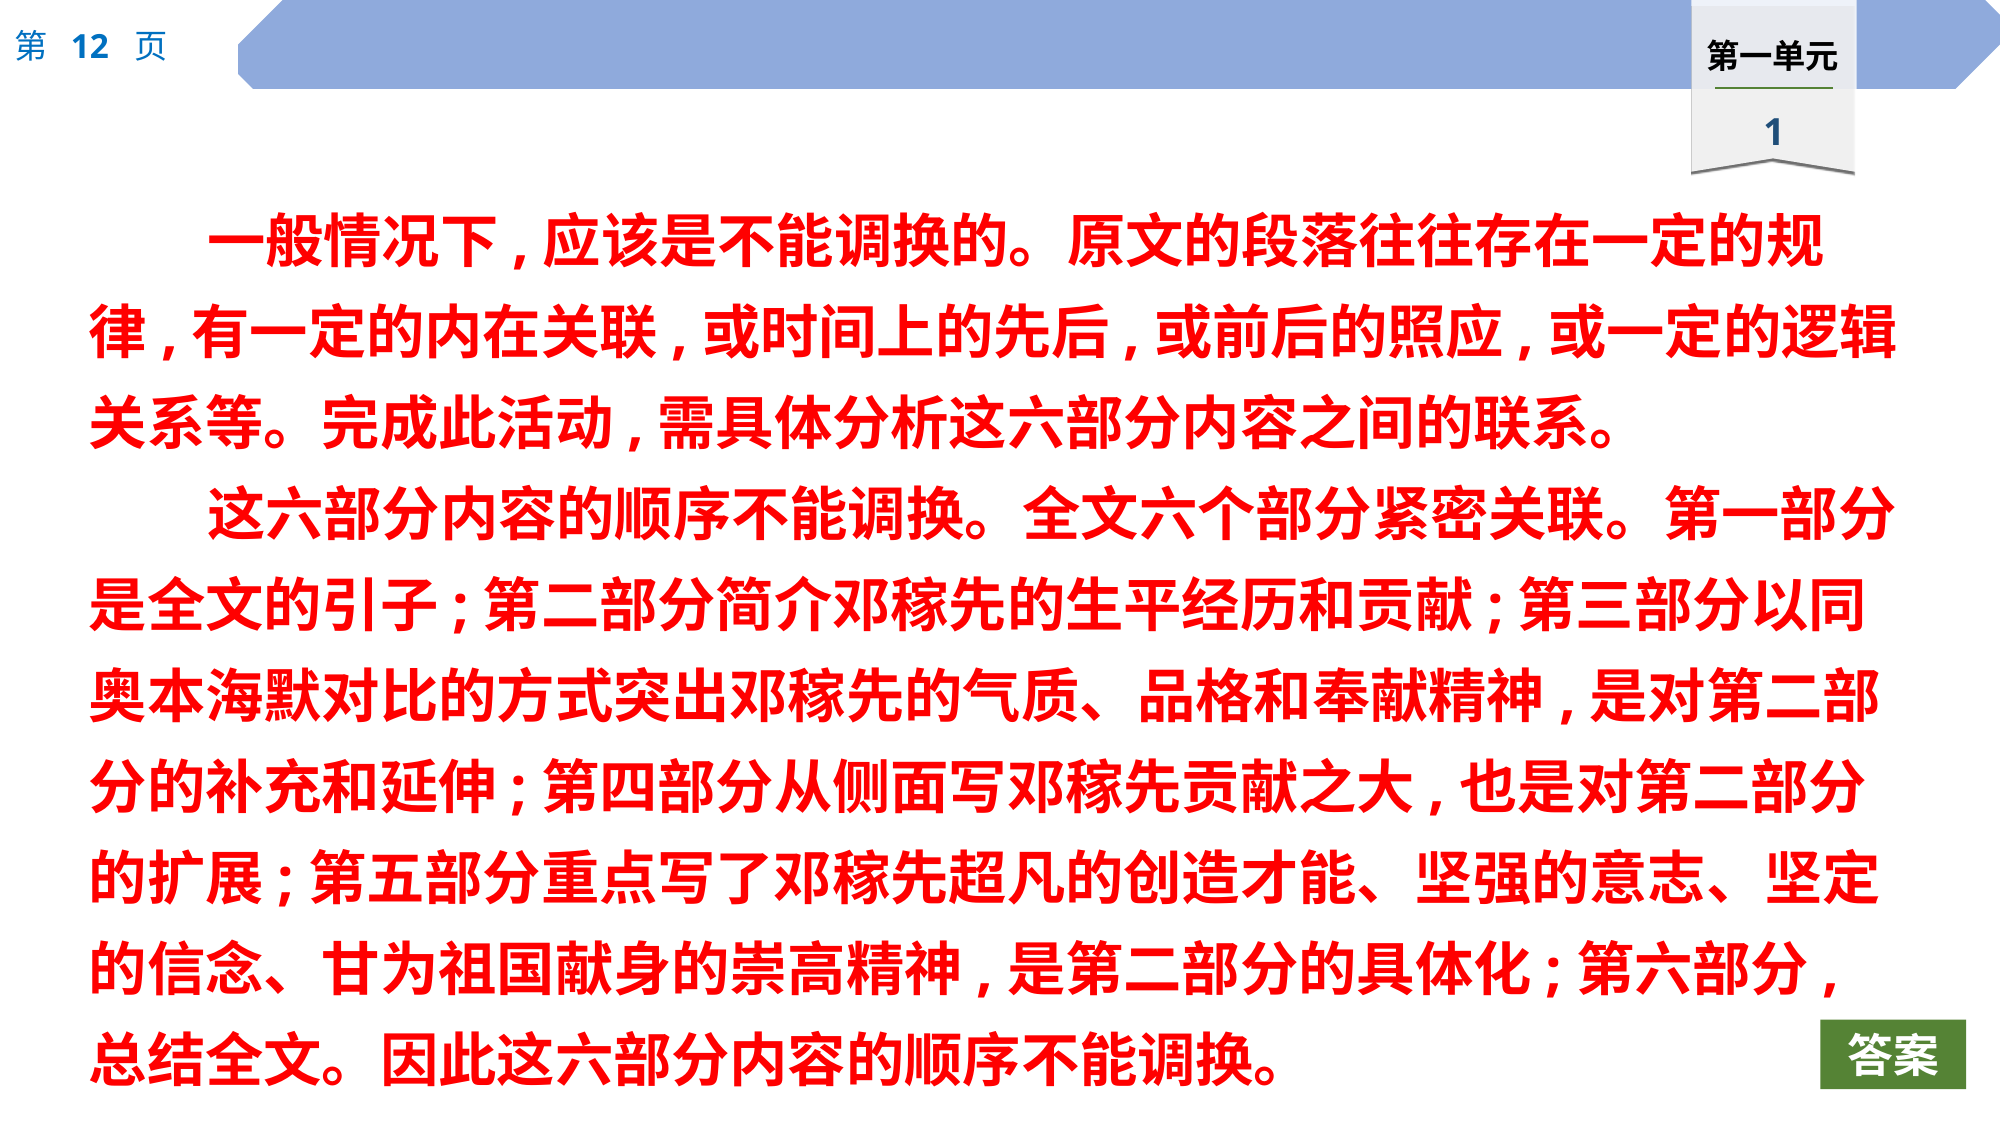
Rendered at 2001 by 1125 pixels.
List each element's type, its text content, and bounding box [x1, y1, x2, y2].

text_box 答案 [1820, 1019, 1967, 1090]
list 一般情况下,应该是不能调换的。原文的段落往往存在一定的规律,有一定的内在关联,或时间上的先后,或前后的照应,或一定的逻辑关系等。完成此活动,需具体分析这六部分内容之间的联系。 这六部分内容的顺序不能调换。全文六个部分紧密关联。第一部分是全文的引子;第二部分简介邓稼先的生平经历和贡献;第三部分以同奥本海默对比的方式突出邓稼先的气质、品格和奉献精神,是对第二部分的补充和延伸;第四部分从侧面写邓稼先贡献之大,也是对第二部分的扩展;第五部分重点写了邓稼先超凡的创造才能、坚强的意志、坚定的信念、甘为祖国献身的崇高精神,是第二部分的具体化;第六部分,总结全文。因此这六部分内容的顺序不能调换。 [74, 175, 1915, 317]
